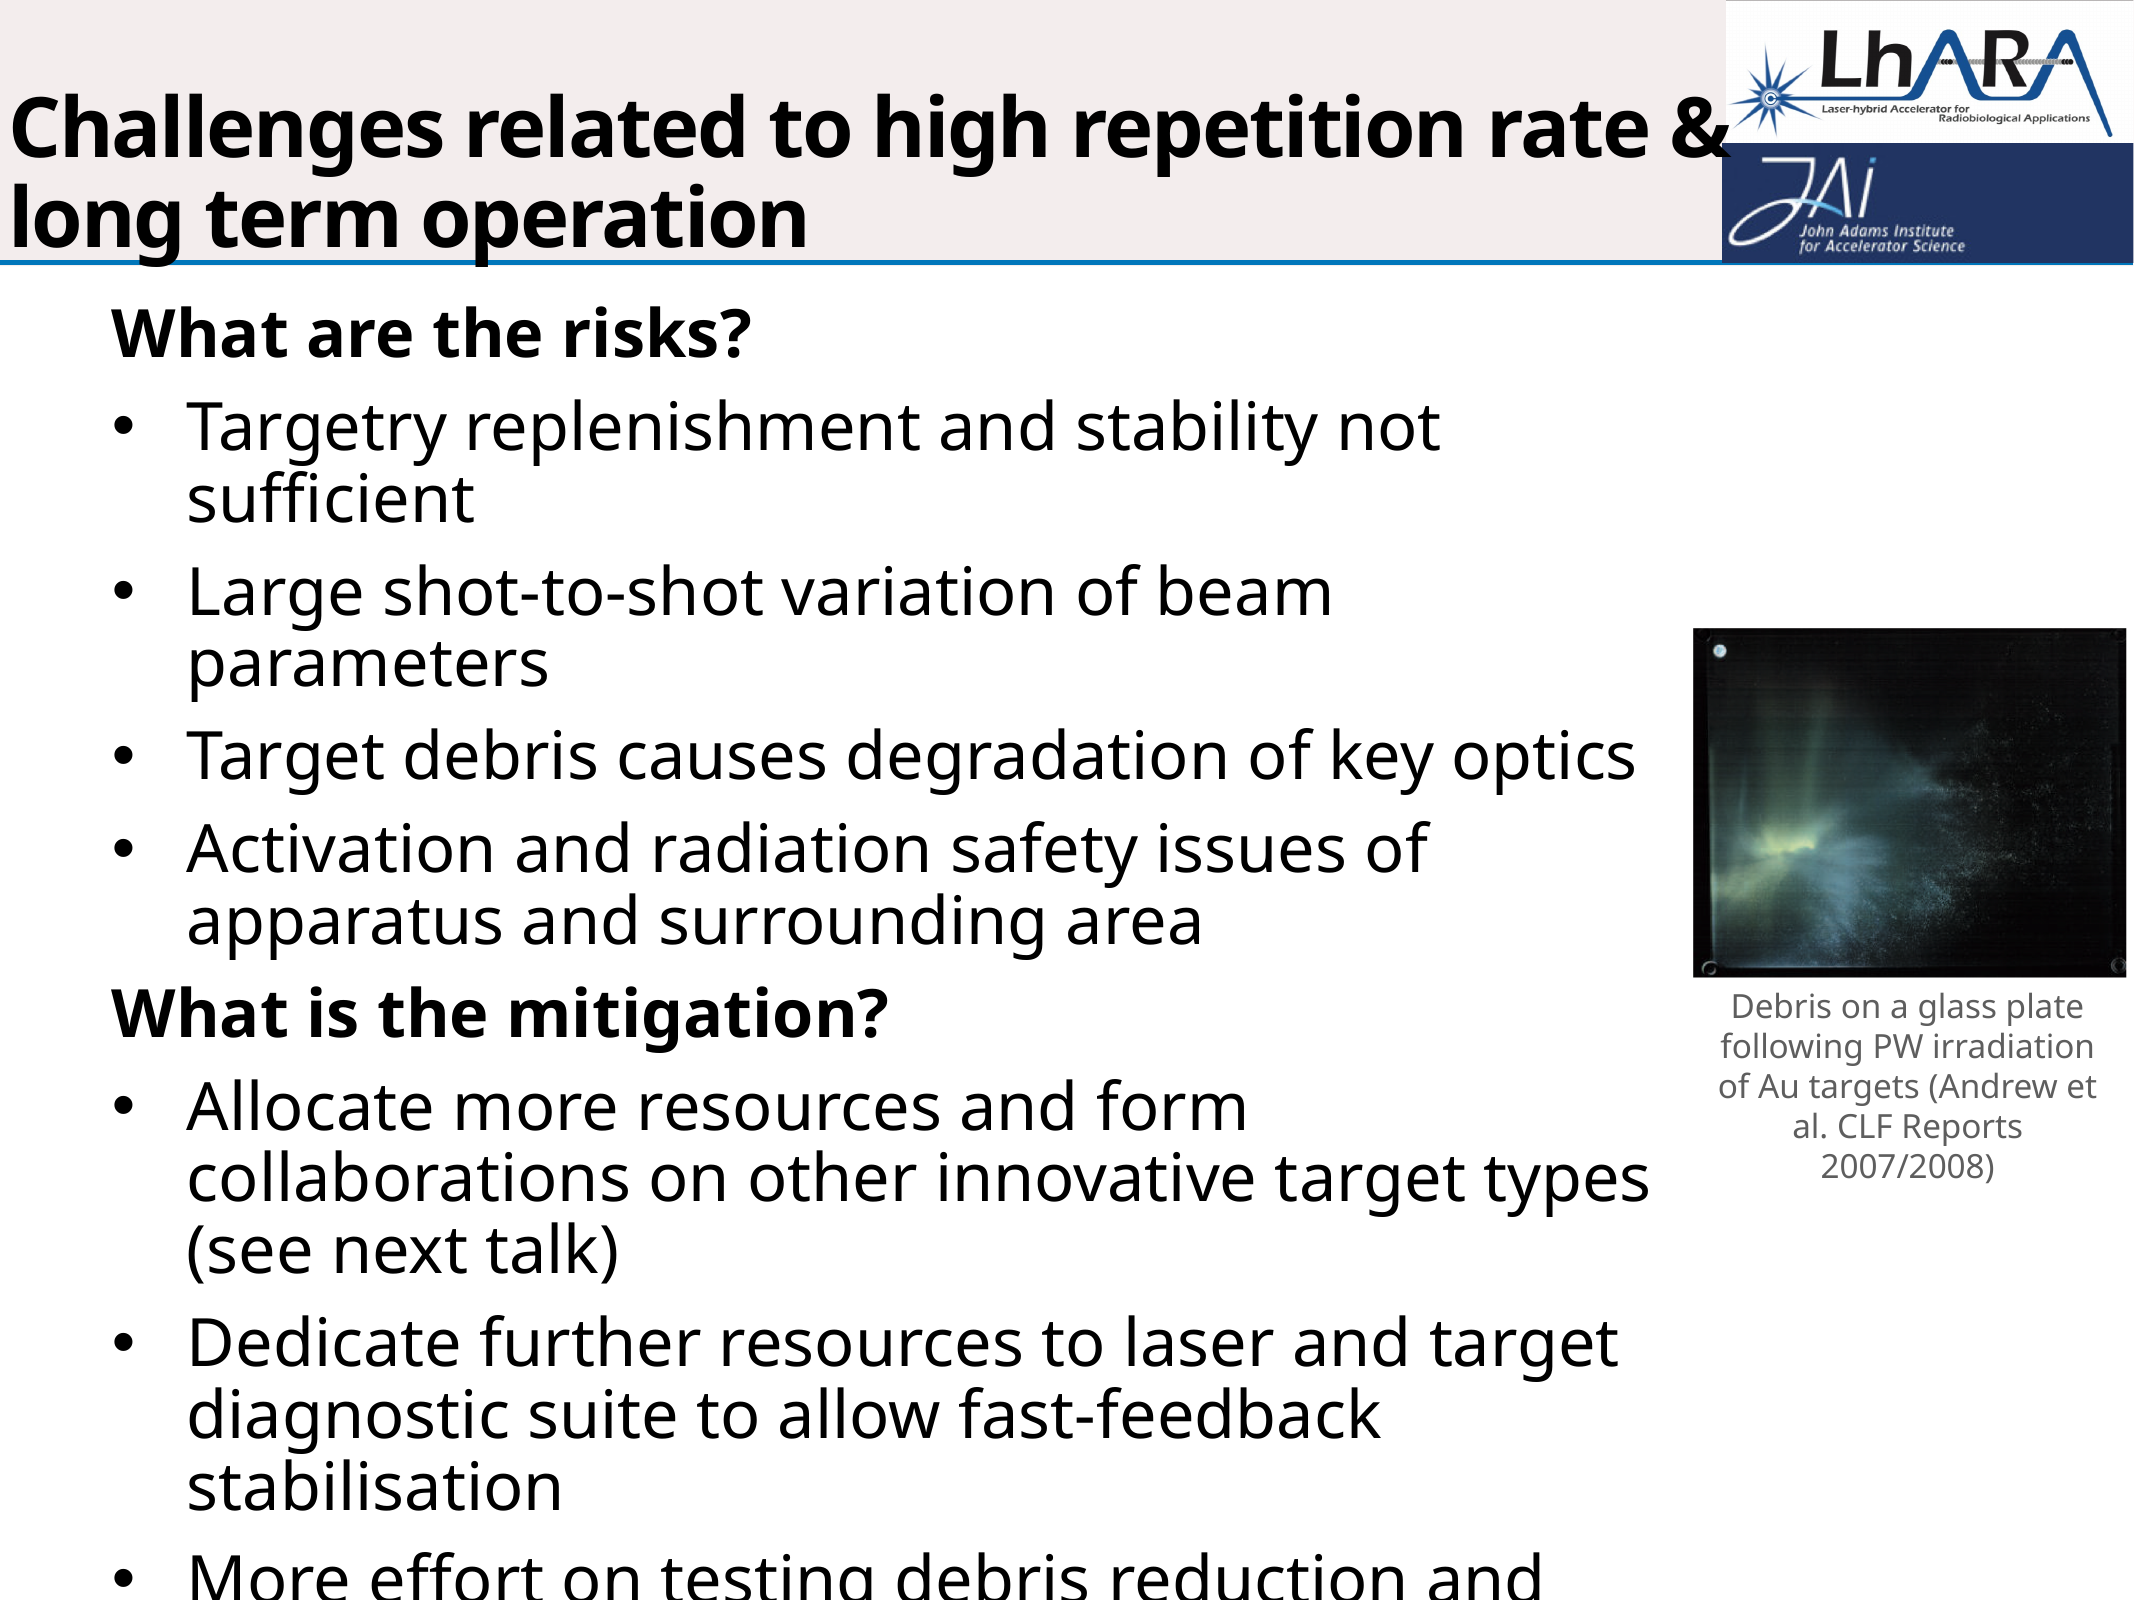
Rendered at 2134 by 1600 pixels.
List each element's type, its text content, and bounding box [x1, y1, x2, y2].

picture [1682, 615, 2134, 985]
text_box What are the risks? Targetry replenishment and stability not sufficient Large shot-to-shot variation of beam parameters Target debris causes degradation of key optics Activation and radiation safety issues of apparatus and surrounding area What is the mitigation? Allocate more resources and form collaborations on other innovative target types (see next talk) Dedicate further resources to laser and target diagnostic suite to allow fast-feedback stabilisation More effort on testing debris reduction and capture [103, 291, 1683, 1420]
picture [1722, 0, 2134, 263]
text_box Debris on a glass plate following PW irradiation of Au targets (Andrew et al. CLF Reports 2007/2008) [1706, 985, 2110, 1193]
title Challenges related to high repetition rate & long term operation [0, 76, 1748, 245]
